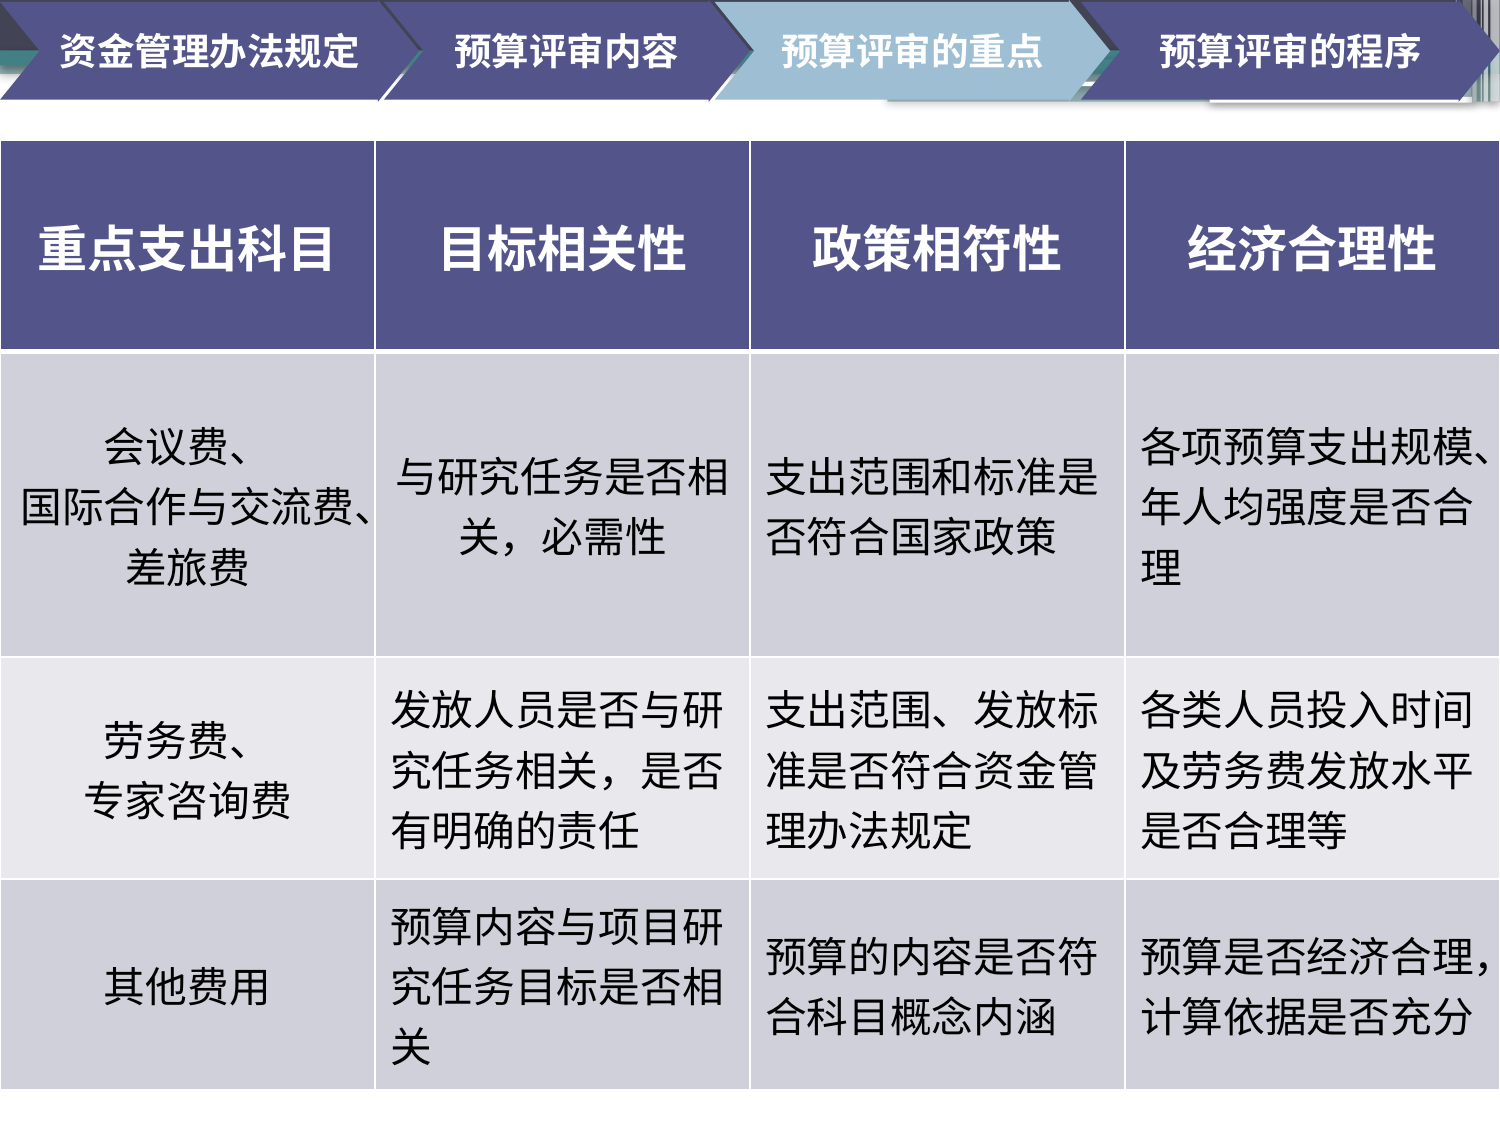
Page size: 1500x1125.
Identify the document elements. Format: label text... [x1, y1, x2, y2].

table_cell 支出范围、发放标准是否符合资金管理办法规定 [751, 658, 1124, 878]
table_cell 会议费、 国际合作与交流费、差旅费 [1, 354, 374, 656]
text_box 预算评审的重点 [713, 0, 1112, 104]
table_cell 发放人员是否与研究任务相关，是否有明确的责任 [376, 658, 749, 878]
table_cell 劳务费、 专家咨询费 [1, 658, 374, 878]
text_box 资金管理办法规定 [0, 0, 420, 104]
table_cell 与研究任务是否相关，必需性 [376, 354, 749, 656]
table_cell 预算的内容是否符合科目概念内涵 [751, 880, 1124, 1089]
table_header 重点支出科目 [1, 141, 374, 349]
table_header 经济合理性 [1126, 141, 1499, 349]
table_cell 支出范围和标准是否符合国家政策 [751, 354, 1124, 656]
text_box 预算评审内容 [382, 0, 751, 104]
text_box 预算评审的程序 [1079, 0, 1500, 104]
table_header 目标相关性 [376, 141, 749, 349]
table_cell 预算内容与项目研究任务目标是否相关 [376, 880, 749, 1089]
table_cell 其他费用 [1, 880, 374, 1089]
table_cell 各项预算支出规模、年人均强度是否合理 [1126, 354, 1499, 656]
table_header 政策相符性 [751, 141, 1124, 349]
table_cell 各类人员投入时间及劳务费发放水平是否合理等 [1126, 658, 1499, 878]
table_cell 预算是否经济合理，计算依据是否充分 [1126, 880, 1499, 1089]
